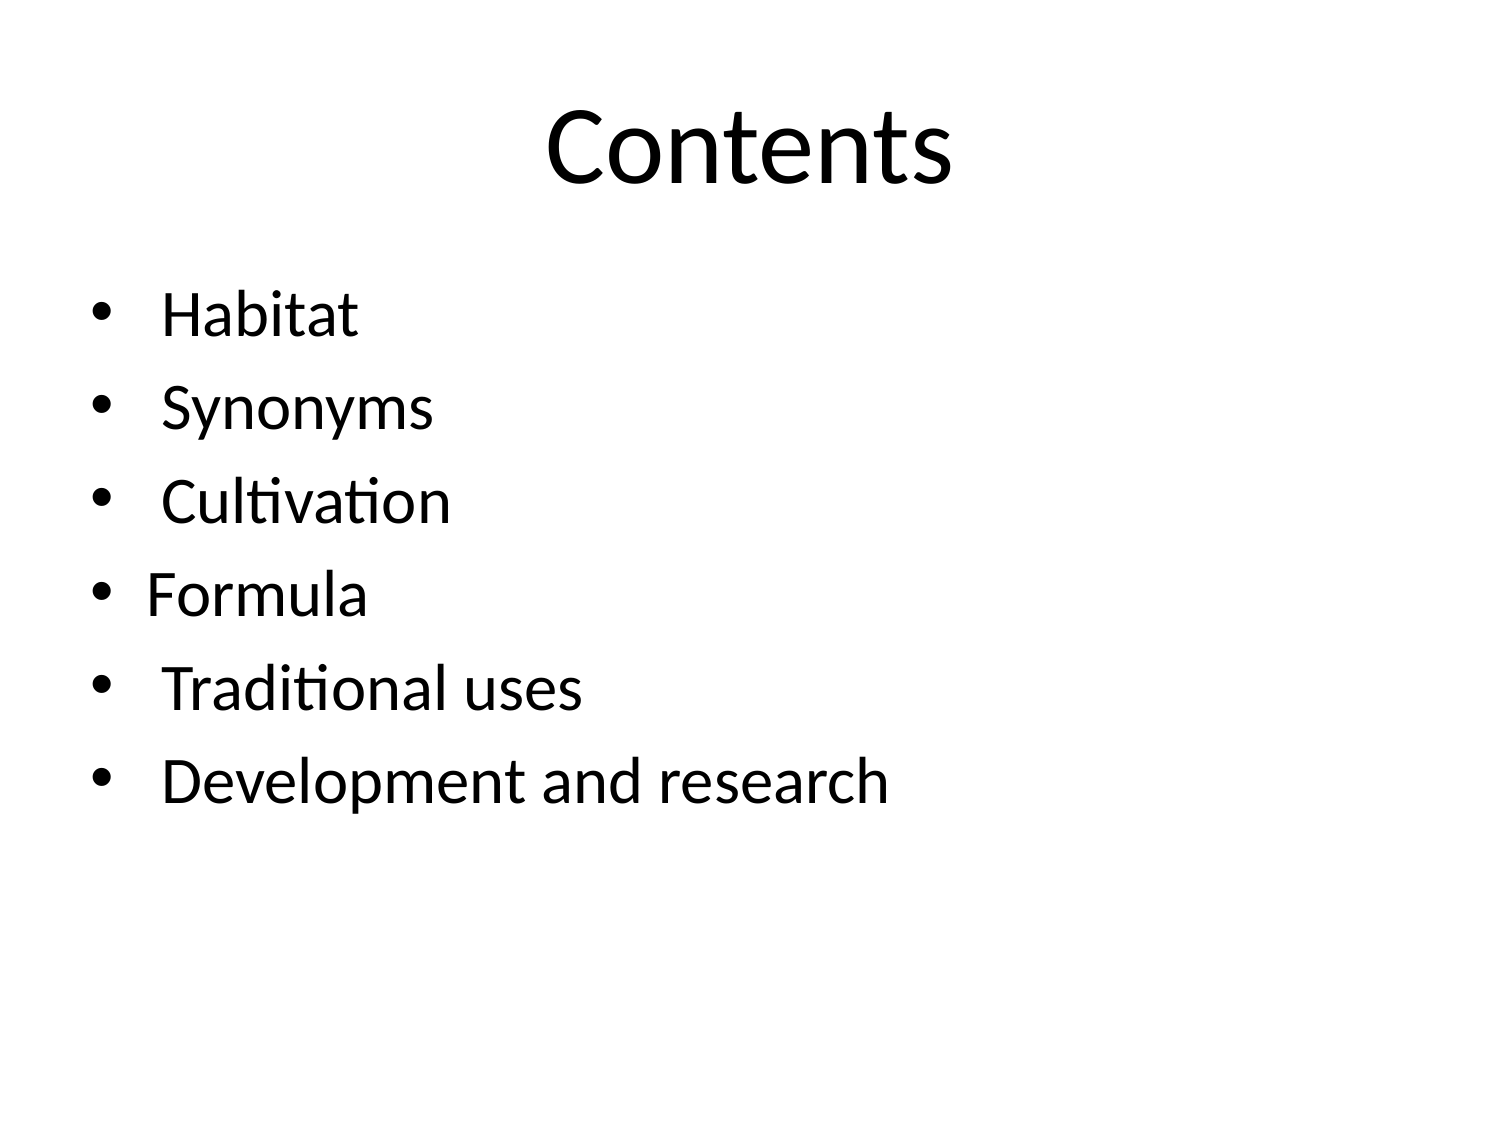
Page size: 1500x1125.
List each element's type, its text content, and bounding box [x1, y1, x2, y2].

list Habitat Synonyms Cultivation Formula Traditional uses Development and research [75, 262, 1425, 1005]
title Contents [75, 45, 1425, 233]
